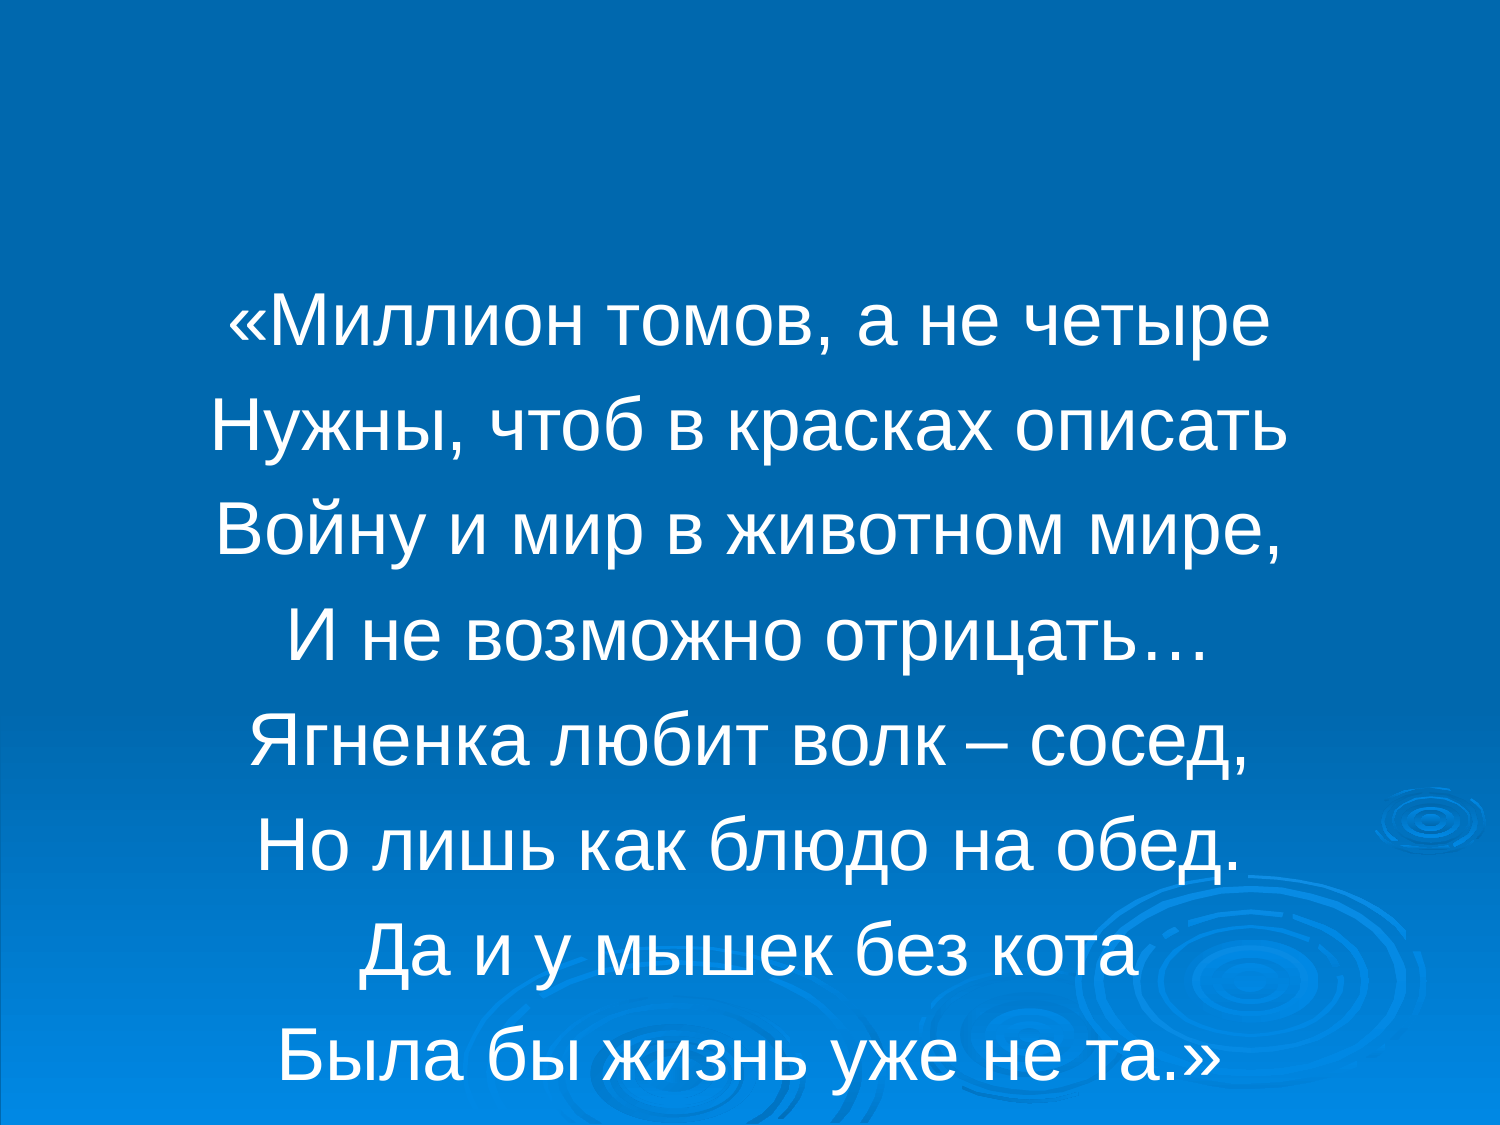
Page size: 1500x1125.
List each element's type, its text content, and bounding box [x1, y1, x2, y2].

list «Миллион томов, а не четыре Нужны, чтоб в красках описать Войну и мир в животном мире, И не возможно отрицать… Ягненка любит волк – сосед, Но лишь как блюдо на обед. Да и у мышек без кота Была бы жизнь уже не та.» [74, 262, 1426, 1006]
